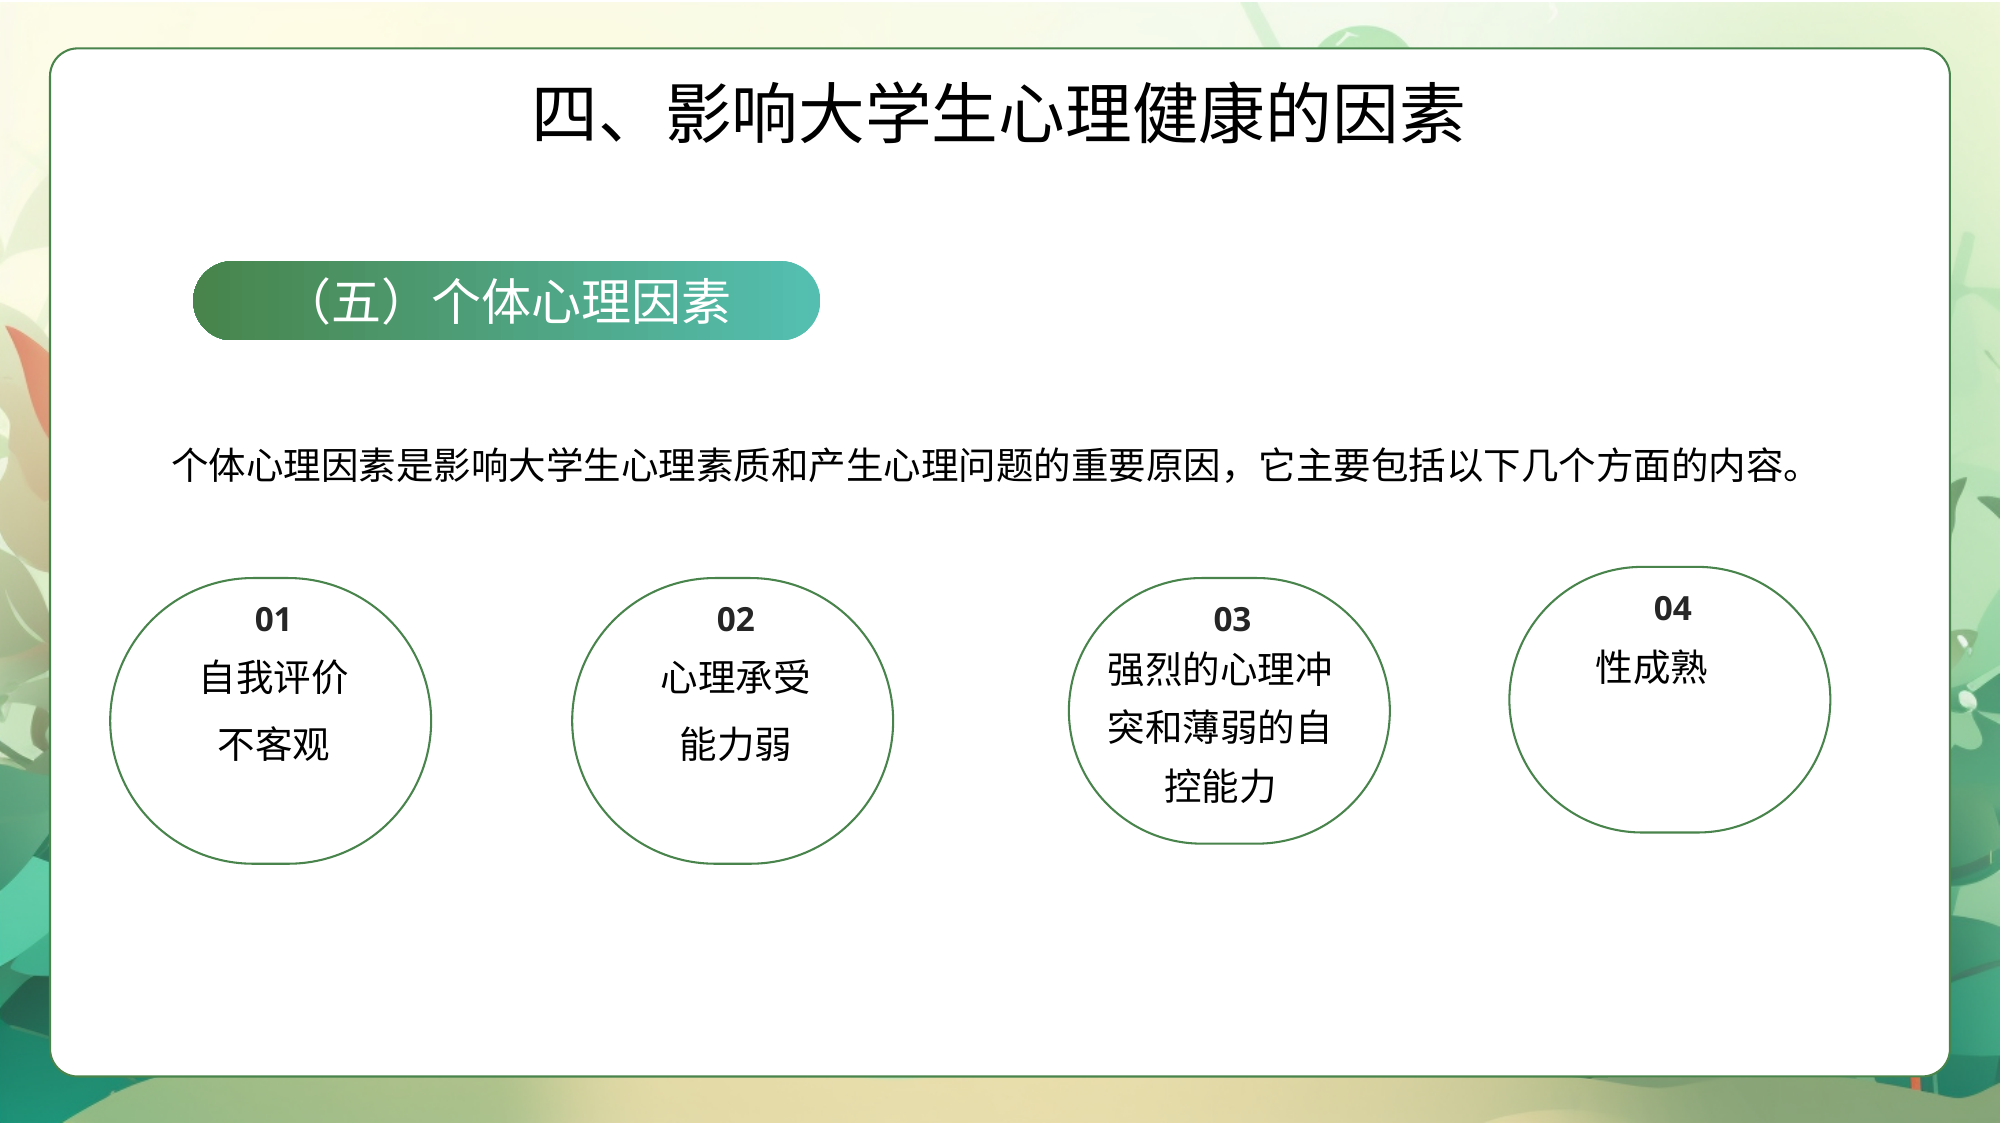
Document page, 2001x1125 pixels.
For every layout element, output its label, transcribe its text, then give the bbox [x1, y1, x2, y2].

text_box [1509, 566, 1831, 833]
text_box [110, 577, 432, 864]
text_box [572, 577, 894, 864]
text_box （五）个体心理因素 [192, 260, 822, 342]
picture [0, 2, 2000, 1123]
text_box 个体心理因素是影响大学生心理素质和产生心理问题的重要原因，它主要包括以下几个方面的内容。 [146, 420, 1847, 496]
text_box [1068, 577, 1390, 844]
text_box 四、影响大学生心理健康的因素 [437, 64, 1561, 160]
